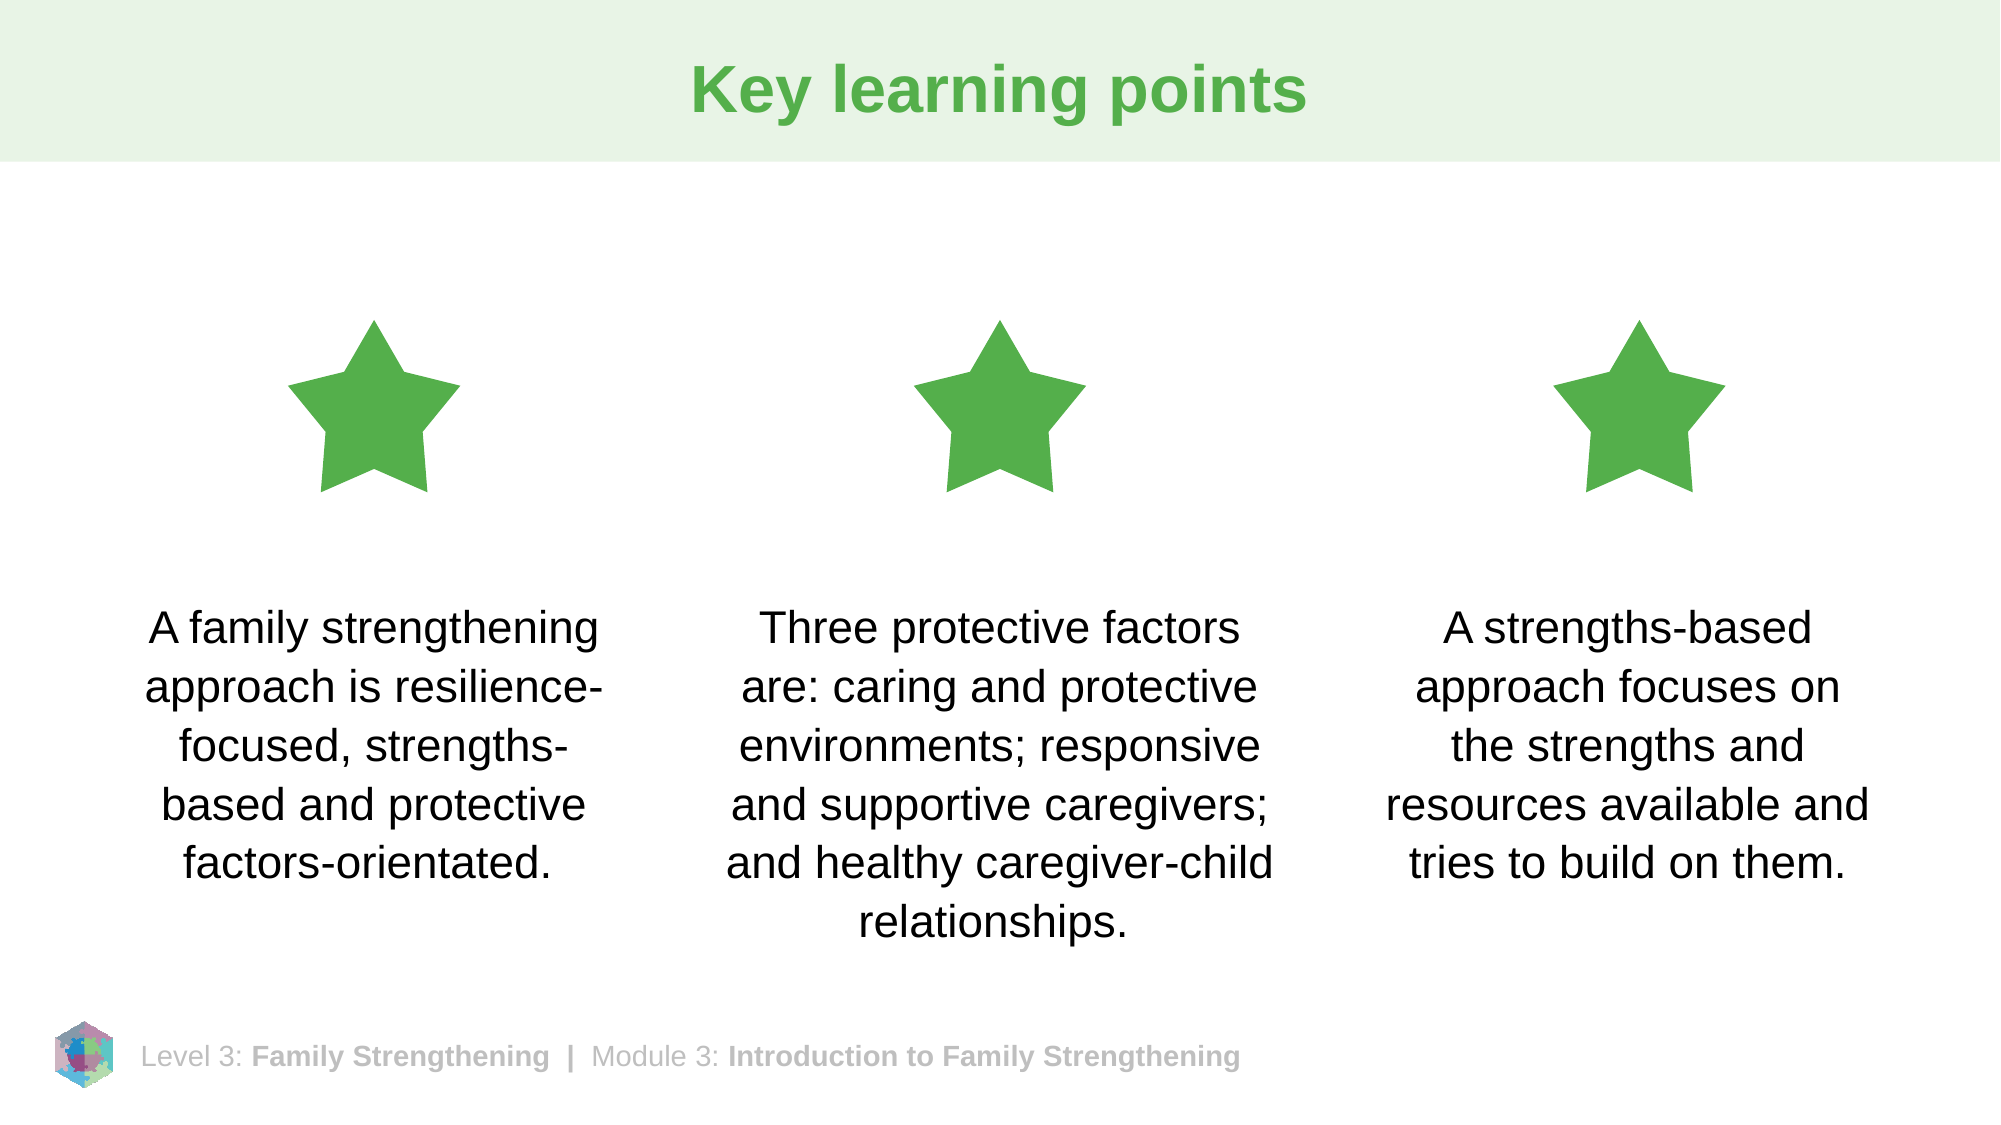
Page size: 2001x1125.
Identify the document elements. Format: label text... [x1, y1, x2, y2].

text_box [913, 319, 1087, 493]
text_box [1553, 319, 1726, 493]
text_box Three protective factors are: caring and protective environments; responsive and supportive caregivers; and healthy caregiver-child relationships. [709, 586, 1291, 955]
text_box A strengths-based approach focuses on the strengths and resources available and tries to build on them. [1368, 586, 1888, 955]
picture [55, 1021, 113, 1088]
text_box A family strengthening approach is resilience-focused, strengths-based and protective factors-orientated. [108, 586, 641, 896]
text_box [287, 319, 461, 493]
title Key learning points [137, 19, 1863, 163]
